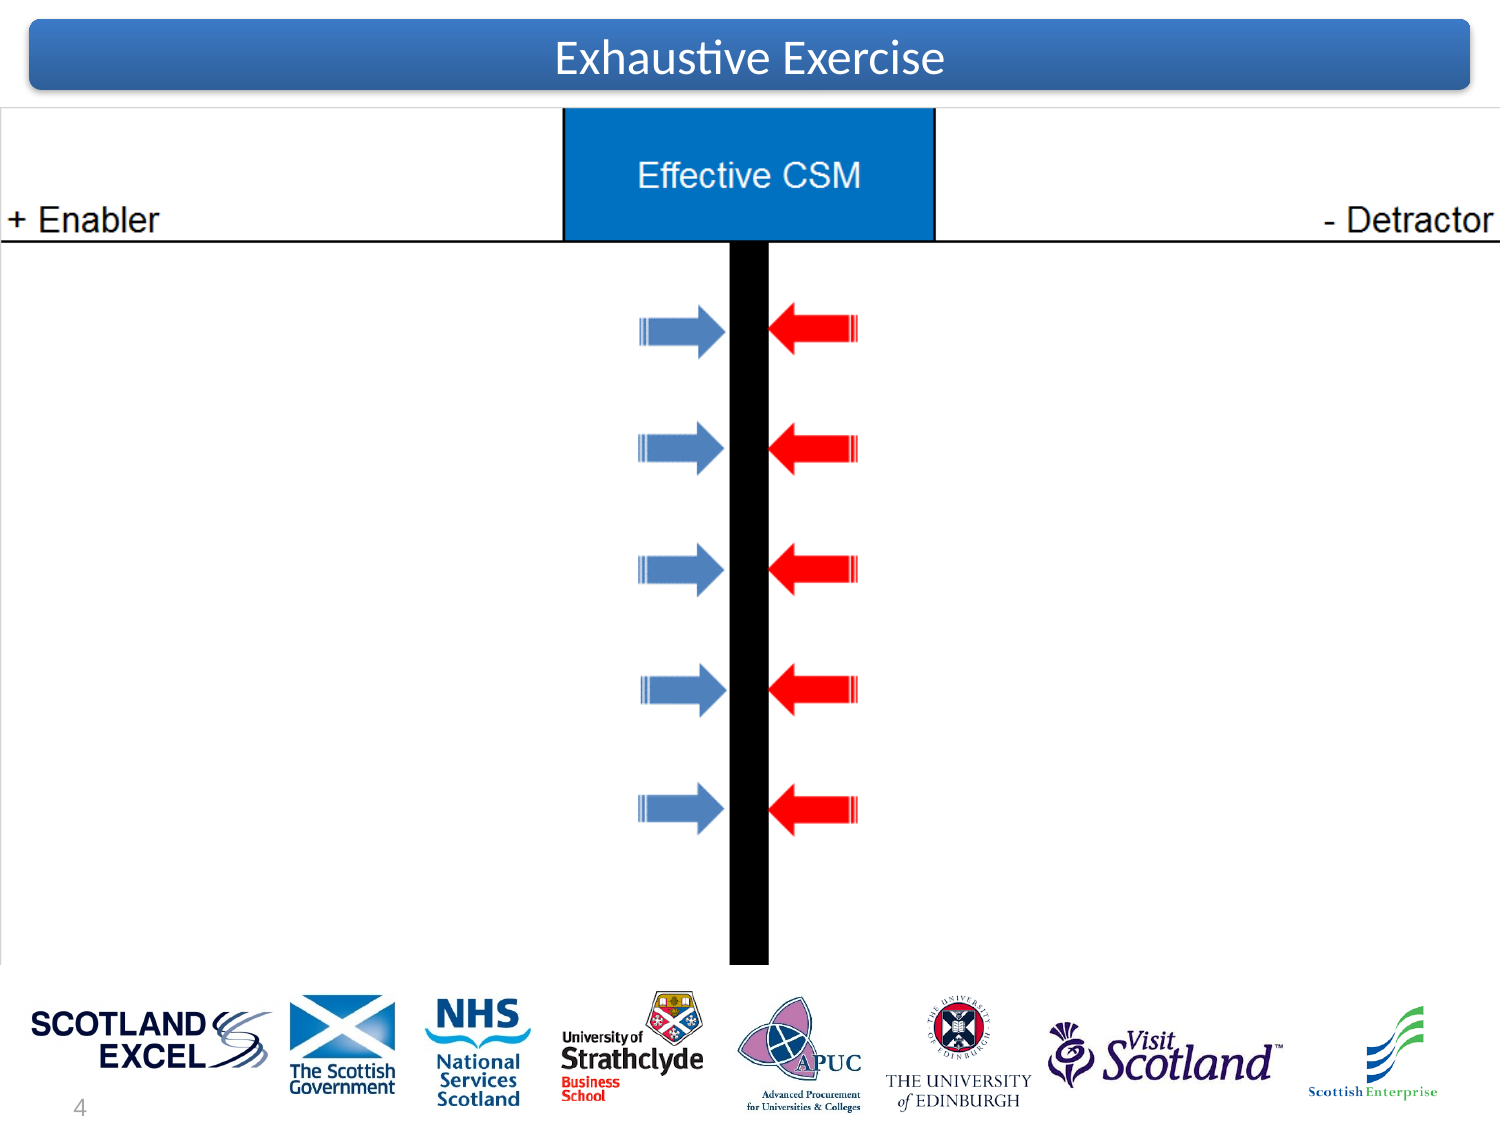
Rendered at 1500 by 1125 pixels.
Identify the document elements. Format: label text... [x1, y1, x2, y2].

text_box Exhaustive Exercise [29, 19, 1471, 90]
picture [0, 107, 1500, 965]
picture [561, 991, 703, 1101]
picture [880, 993, 1483, 1113]
picture [733, 993, 867, 1118]
picture [424, 996, 531, 1106]
picture [12, 992, 396, 1094]
